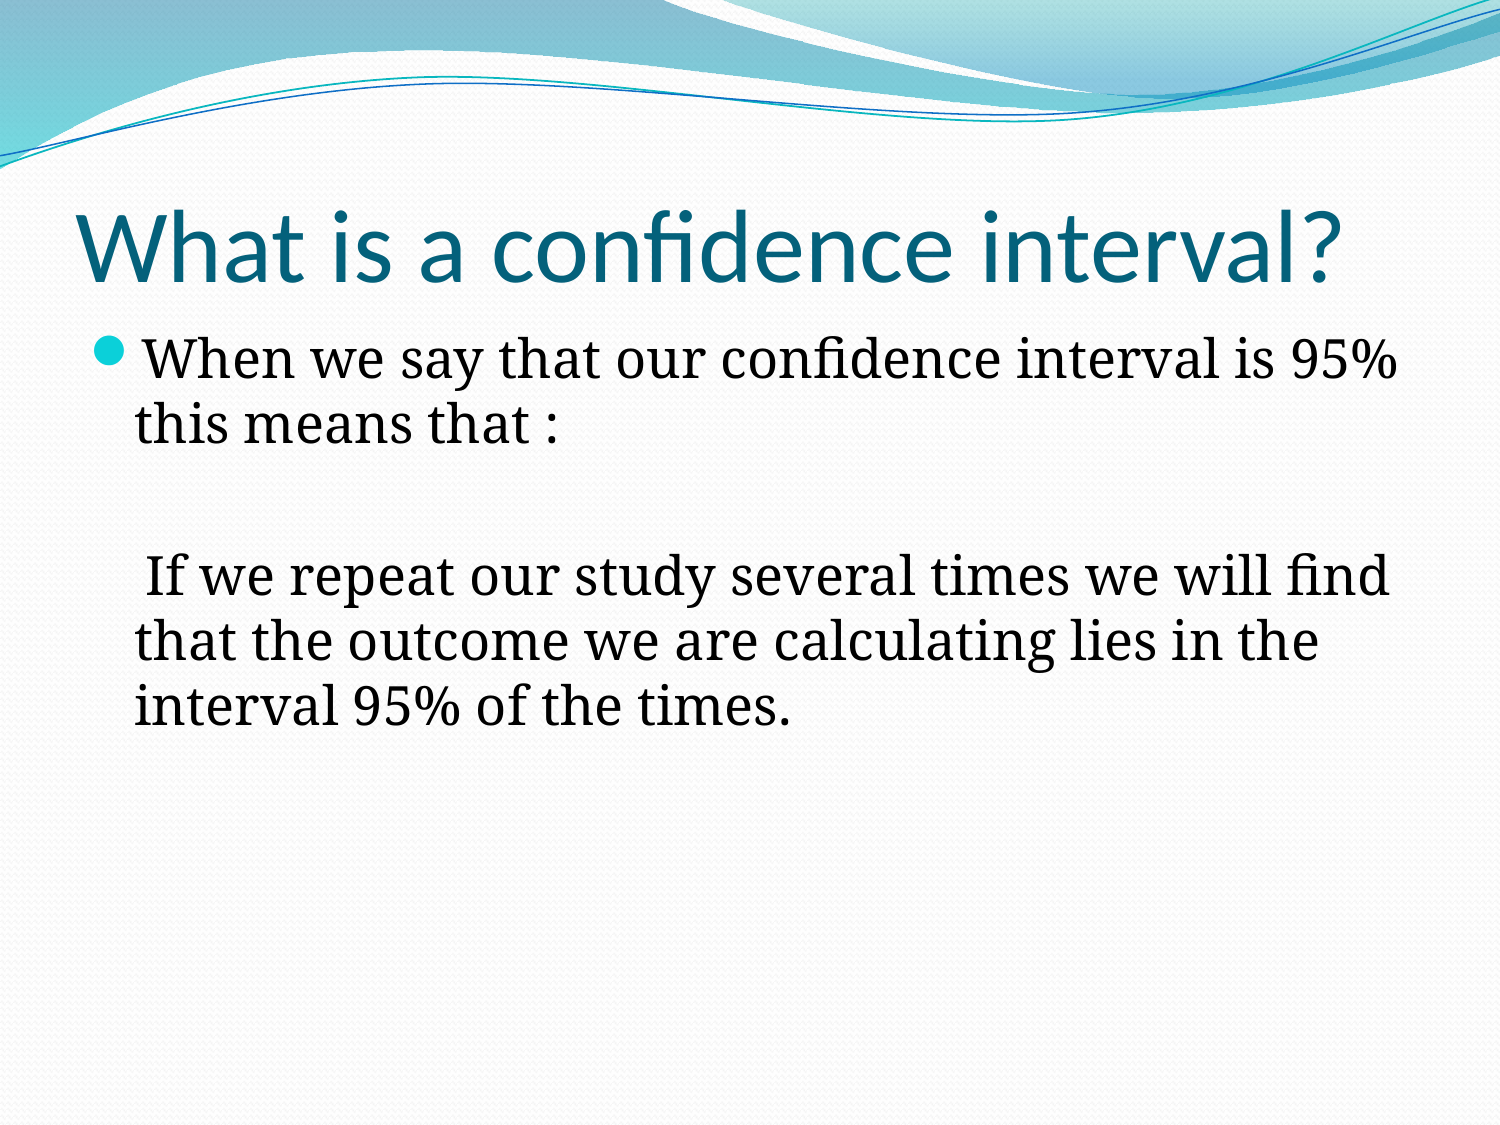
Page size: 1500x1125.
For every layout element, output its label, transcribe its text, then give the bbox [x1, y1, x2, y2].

title What is a confidence interval? [75, 115, 1425, 303]
list When we say that our confidence interval is 95% this means that : If we repeat our study several times we will find that the outcome we are calculating lies in the interval 95% of the times. [75, 317, 1425, 1038]
